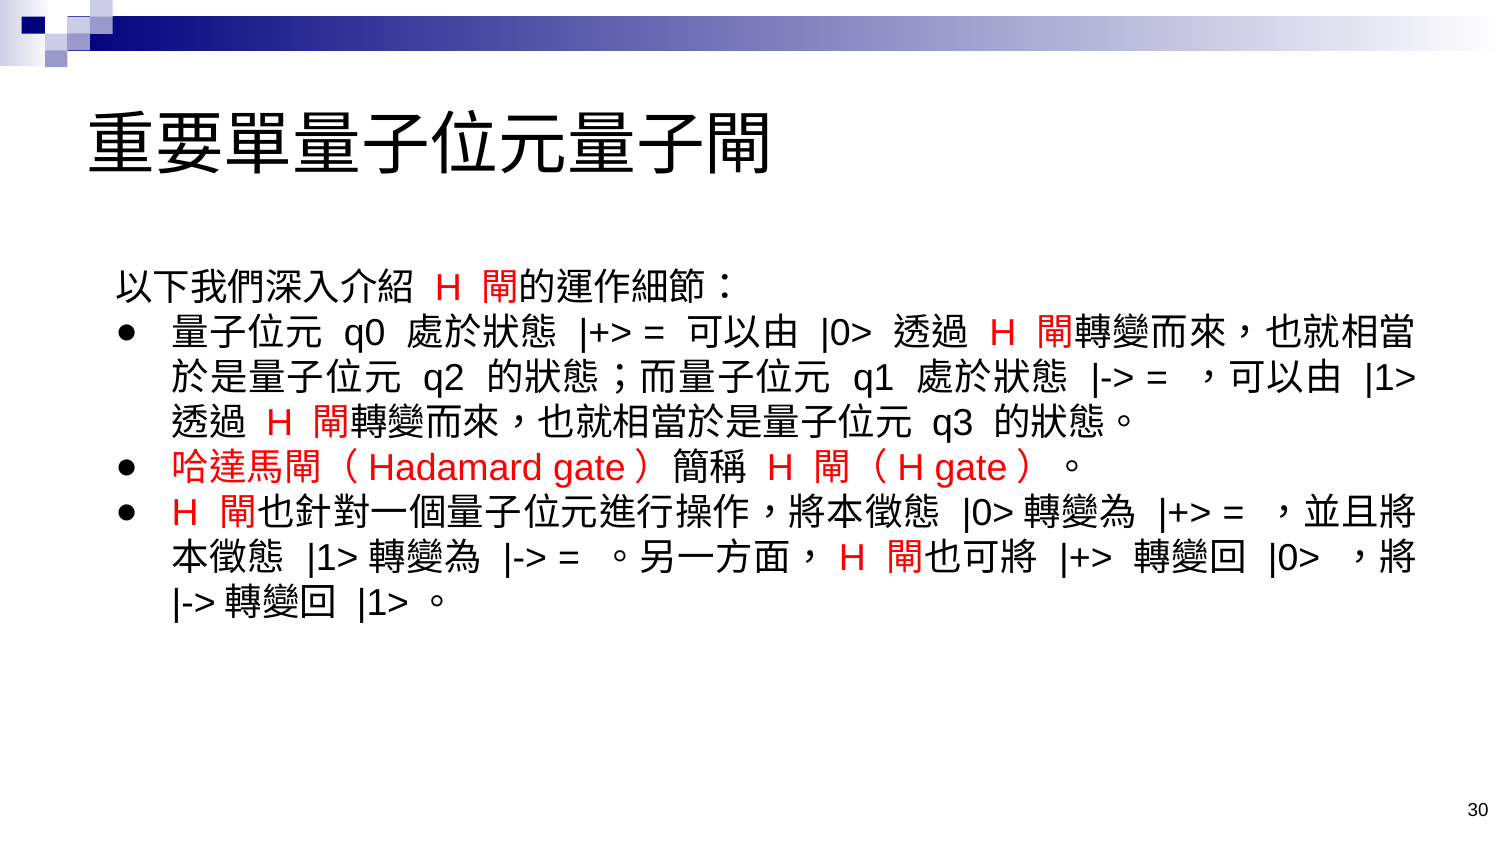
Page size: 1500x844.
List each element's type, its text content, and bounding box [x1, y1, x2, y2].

slide_number 30 [1149, 796, 1500, 827]
title 重要單量子位元量子閘 [75, 56, 1425, 226]
